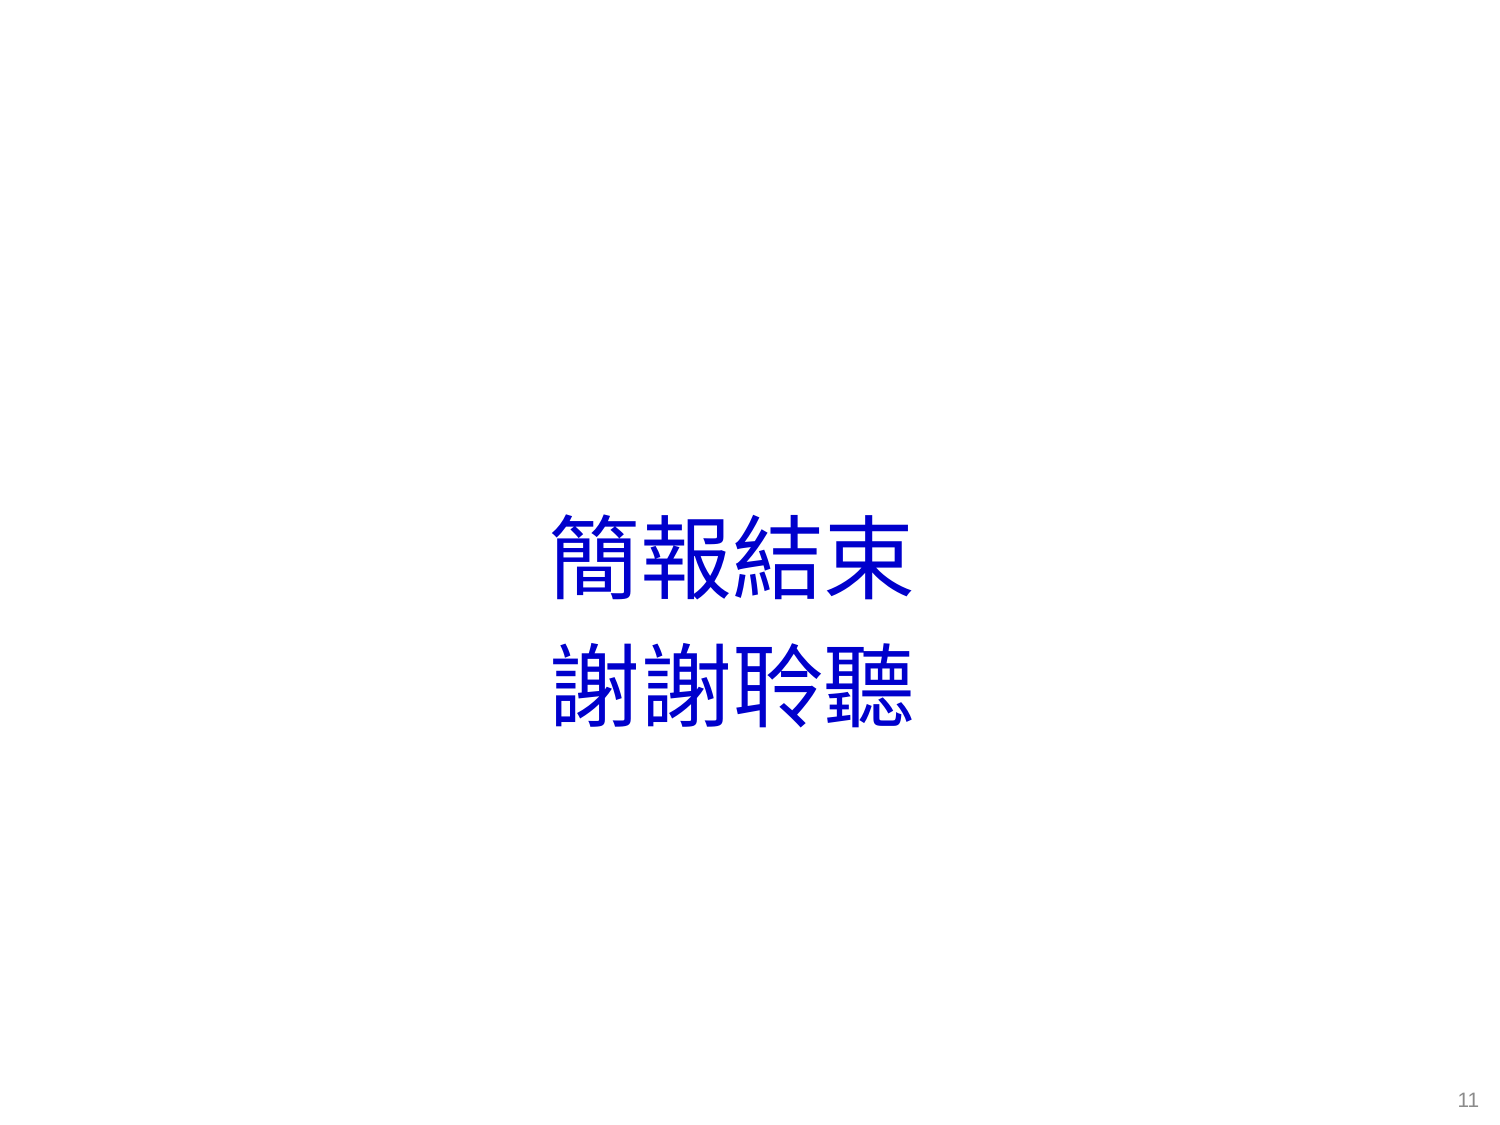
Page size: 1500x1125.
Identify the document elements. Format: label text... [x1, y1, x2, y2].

slide_number 11 [1144, 1069, 1495, 1125]
list 簡報結束 謝謝聆聽 [454, 432, 1011, 747]
